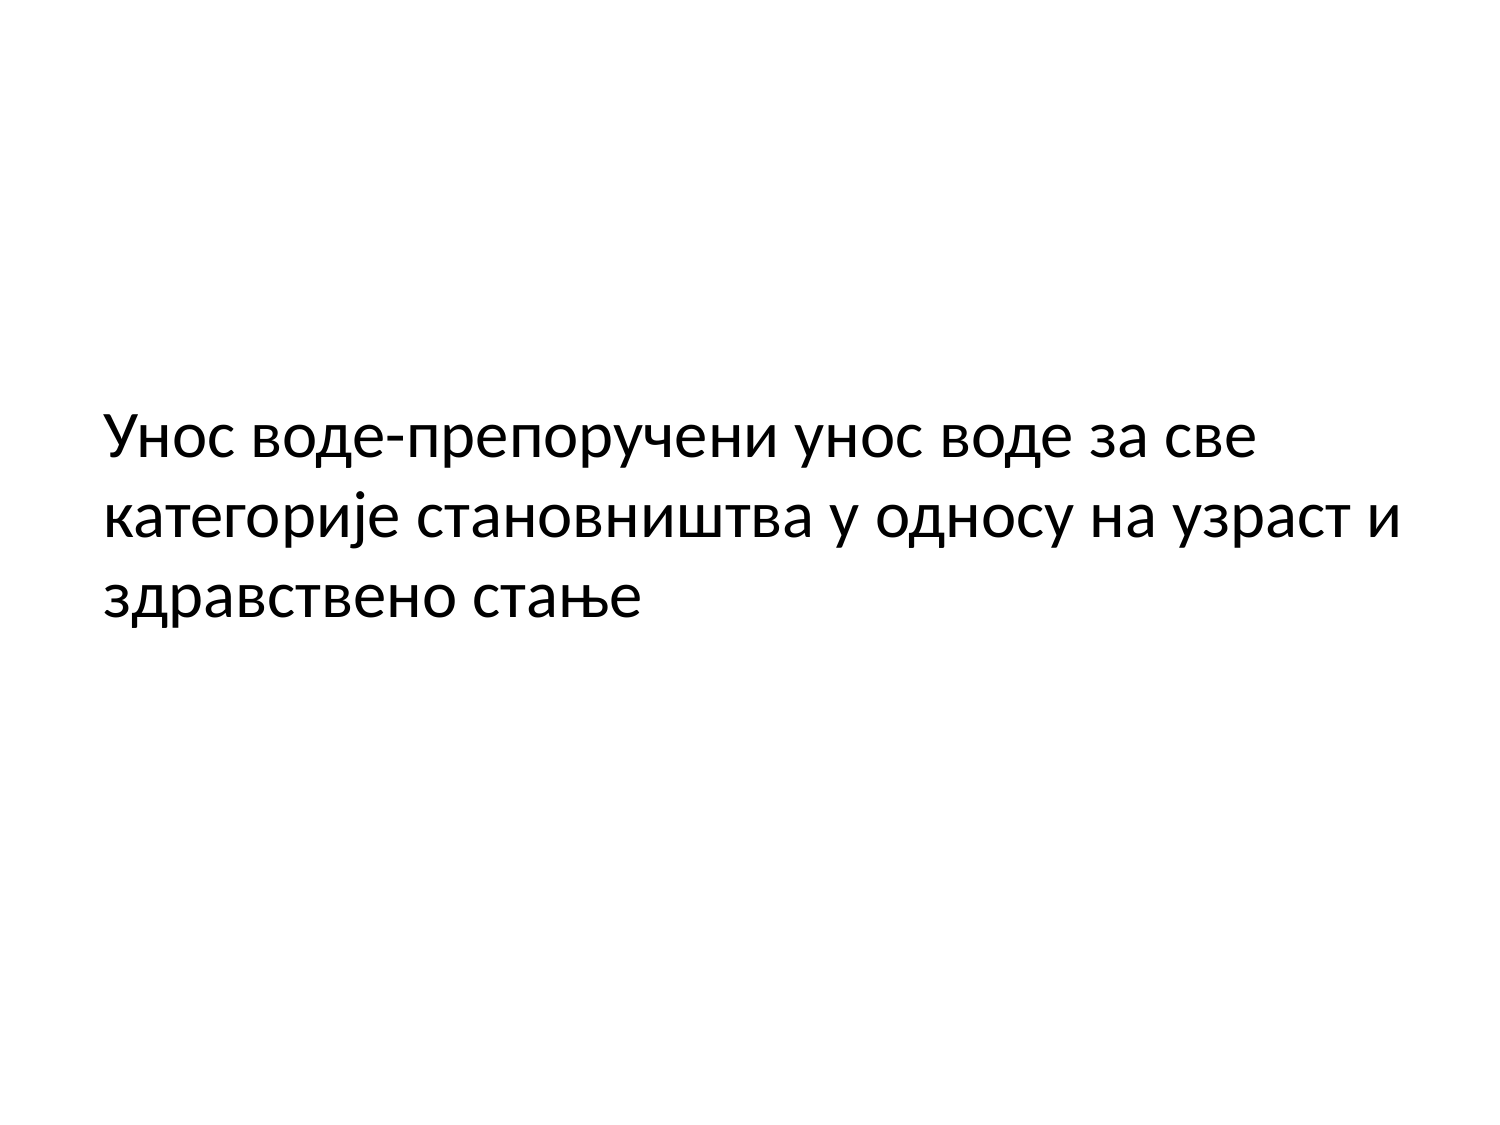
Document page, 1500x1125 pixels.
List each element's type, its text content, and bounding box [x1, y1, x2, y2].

list Унос воде-препоручени унос воде за све категорије становништва у односу на узраст и здравствено стање [88, 196, 1439, 939]
